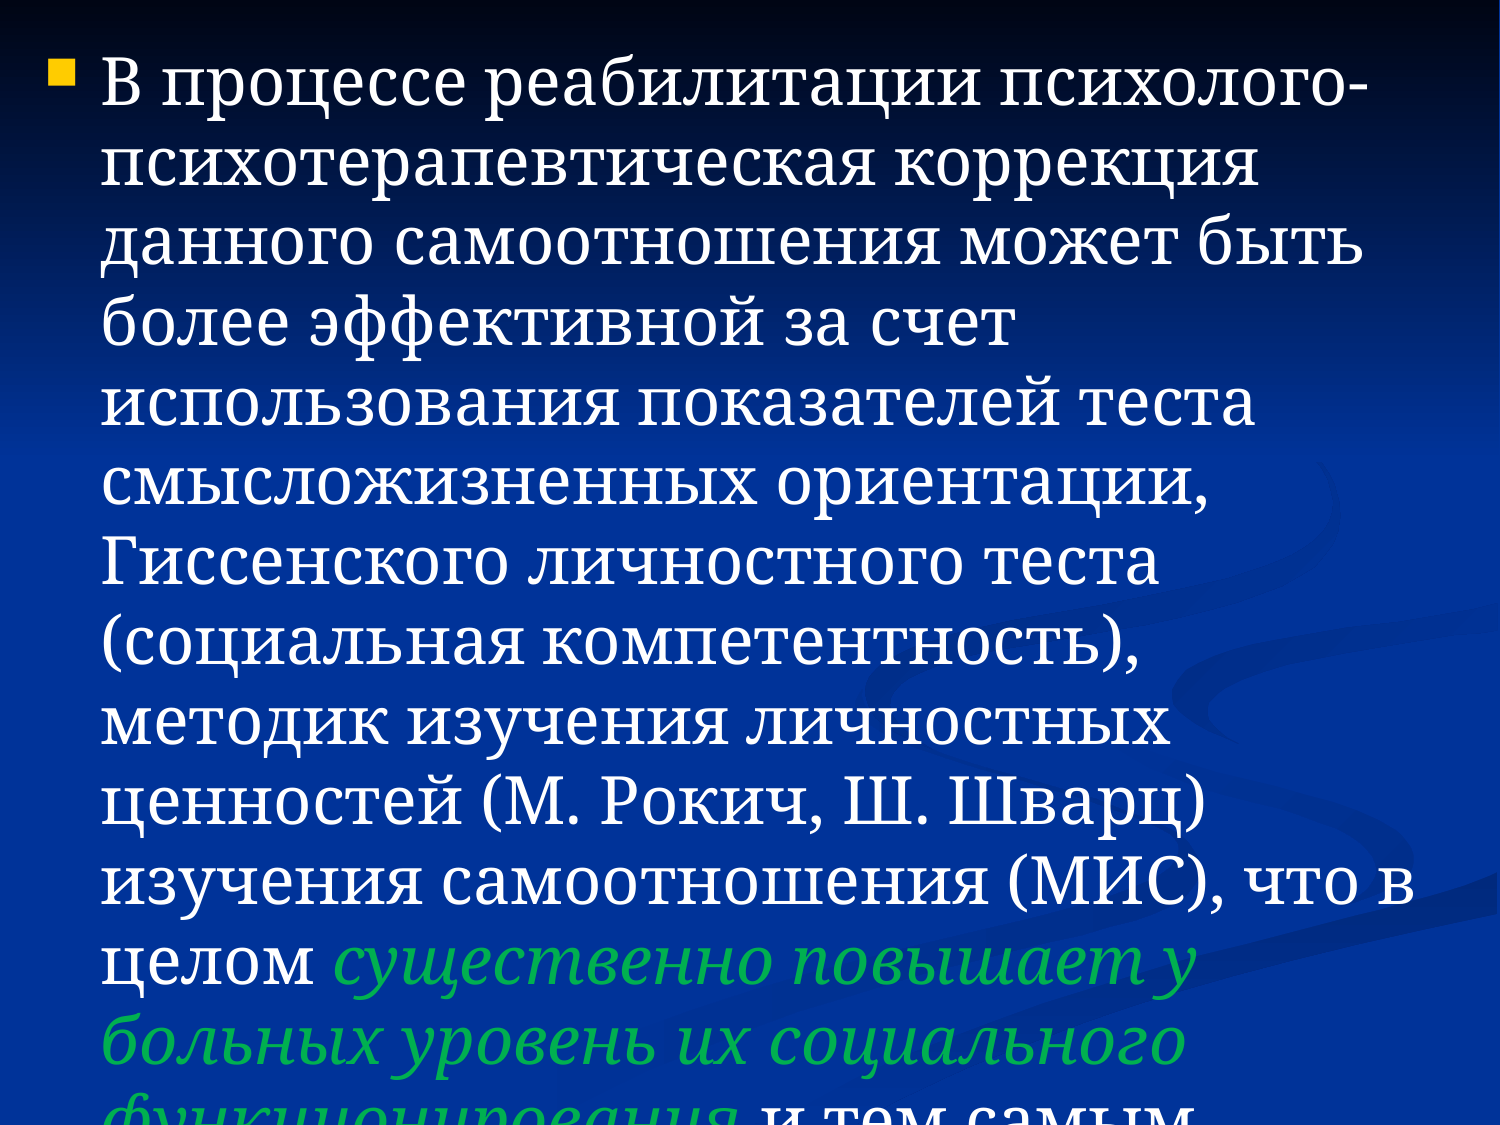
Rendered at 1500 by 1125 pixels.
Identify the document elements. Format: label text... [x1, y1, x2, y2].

list В процессе реабилитации психолого-психотерапевтическая коррекция данного самоотношения может быть более эффективной за счет использования показателей теста смысложизненных ориентации, Гиссенского личностного теста (социальная компетентность), методик изучения личностных ценностей (М. Рокич, Ш. Шварц) изучения самоотношения (МИС), что в целом существенно повышает у больных уровень их социального функционирования и тем самым способствует более полным и длительным ремиссиям. [29, 30, 1459, 1095]
